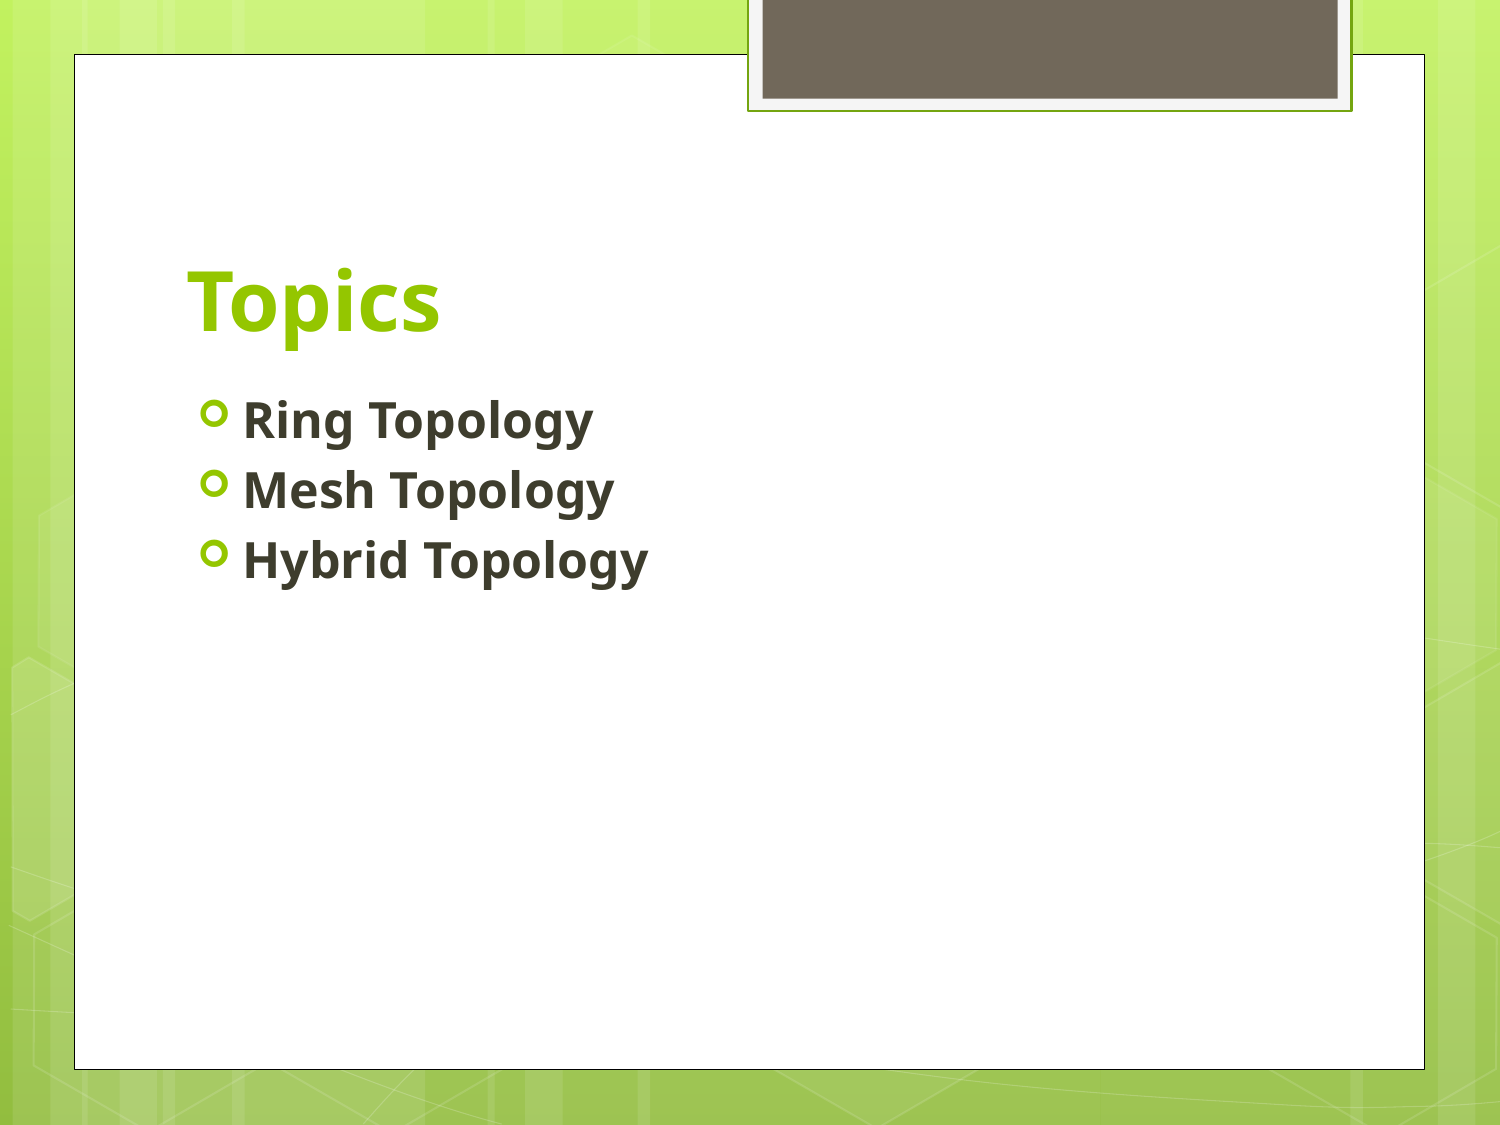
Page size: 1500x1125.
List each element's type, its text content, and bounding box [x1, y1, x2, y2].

title Topics [171, 168, 1324, 357]
list Ring Topology Mesh Topology Hybrid Topology [171, 381, 1283, 957]
